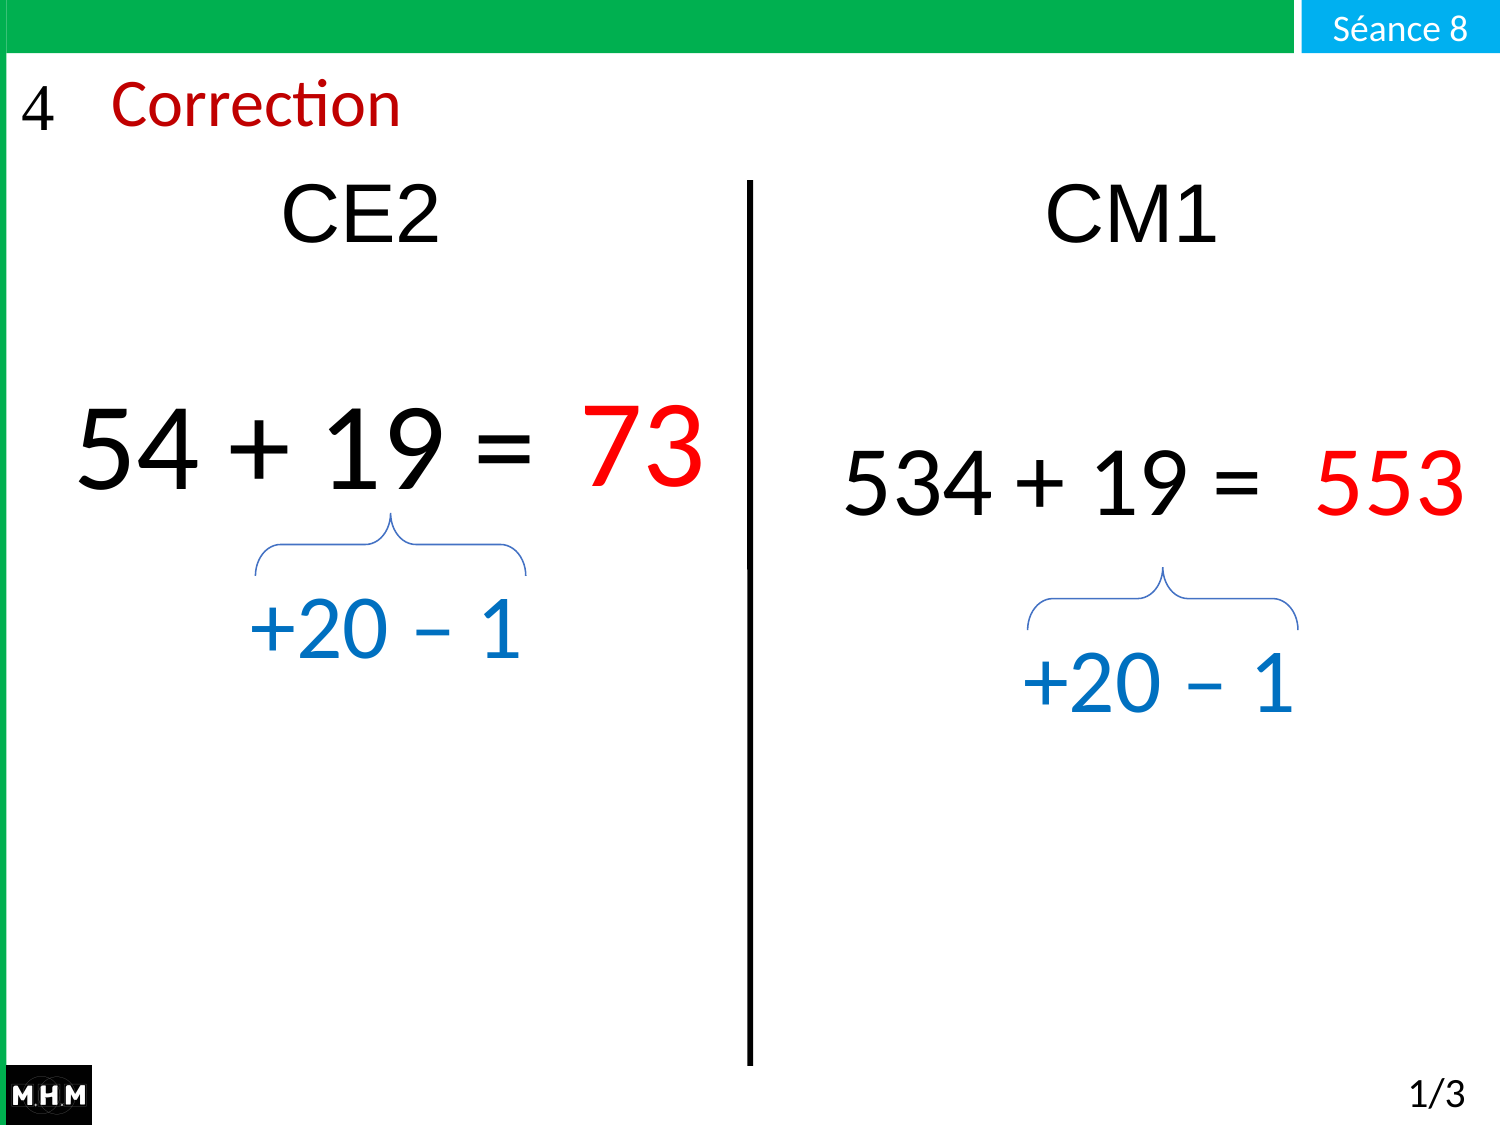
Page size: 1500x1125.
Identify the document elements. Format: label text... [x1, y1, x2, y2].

list 1/3 [1373, 1064, 1500, 1125]
title Correction [96, 60, 1391, 150]
text_box [1026, 567, 1299, 631]
picture [6, 1065, 92, 1125]
text_box CE2 CM1 [265, 152, 1240, 260]
text_box 534 + 19 = [826, 408, 1299, 544]
text_box [254, 512, 527, 577]
text_box +20 – 1 [236, 559, 561, 685]
text_box 553 [1299, 408, 1481, 544]
text_box +20 – 1 [1008, 613, 1334, 739]
text_box 73 [551, 354, 735, 519]
text_box 54 + 19 = [58, 356, 561, 522]
